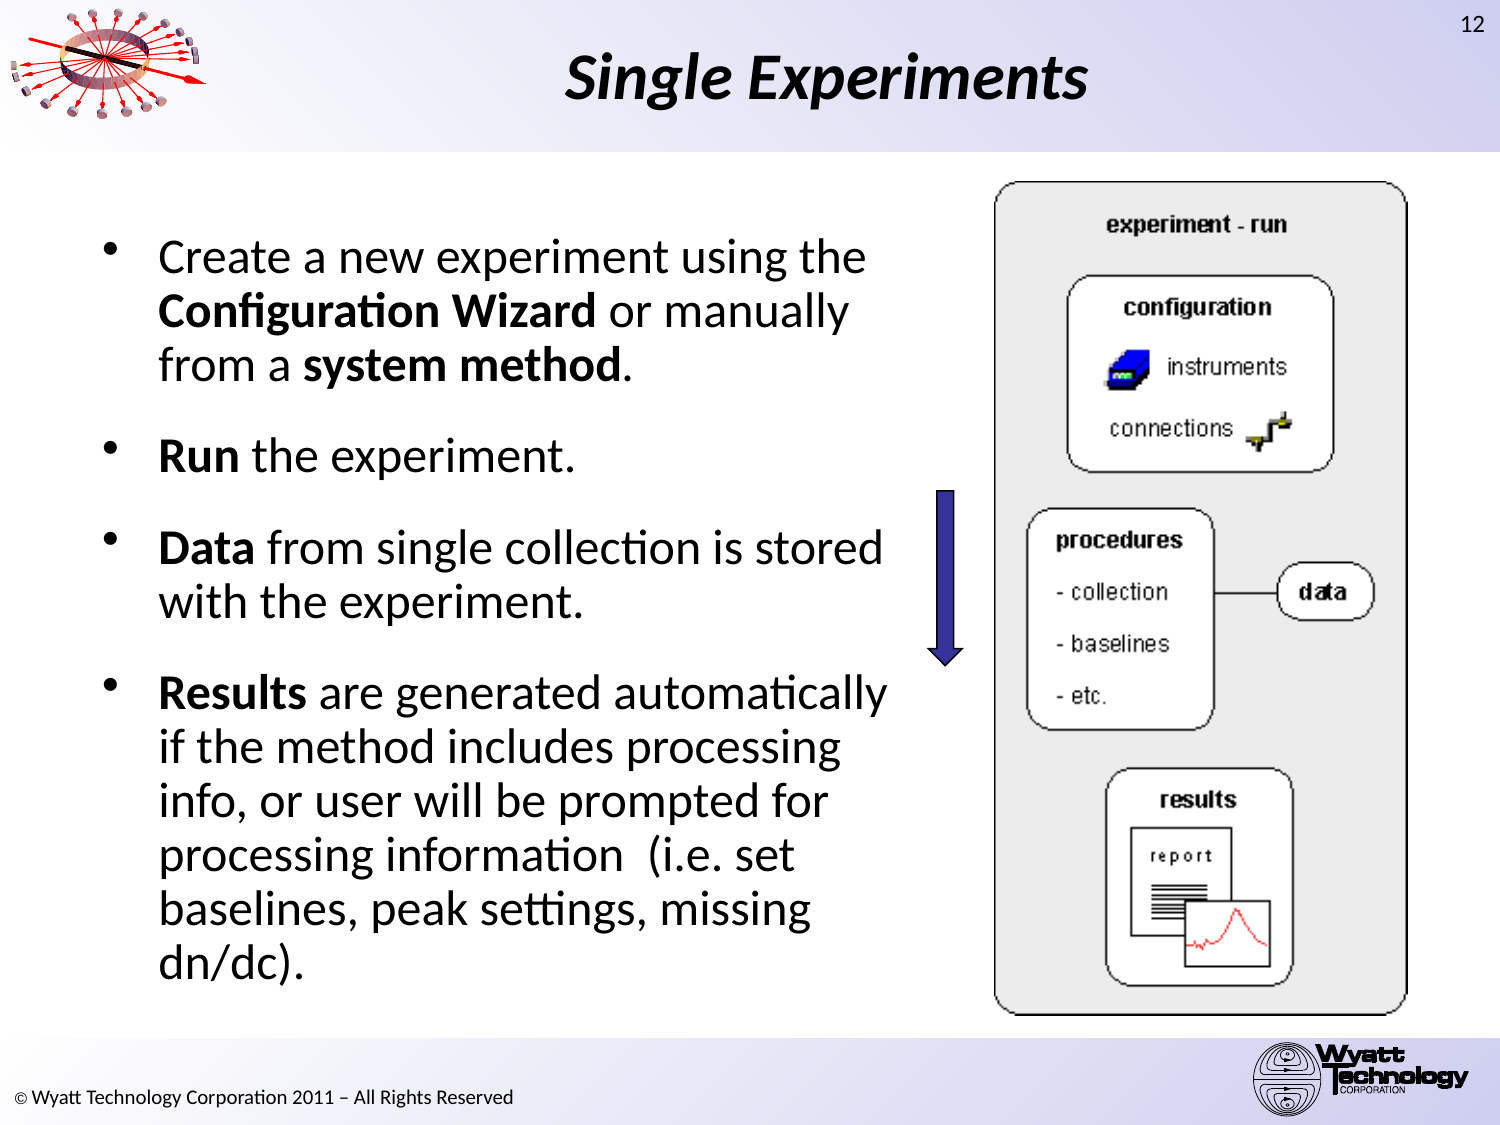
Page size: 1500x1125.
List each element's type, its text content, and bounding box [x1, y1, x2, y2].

title Single Experiments [217, 25, 1438, 120]
text_box [928, 490, 963, 666]
list Create a new experiment using the Configuration Wizard or manually from a system method. Run the experiment. Data from single collection is stored with the experiment. Results are generated automatically if the method includes processing info, or user will be prompted for processing information (i.e. set baselines, peak settings, missing dn/dc). [86, 222, 925, 989]
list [994, 181, 1409, 1016]
